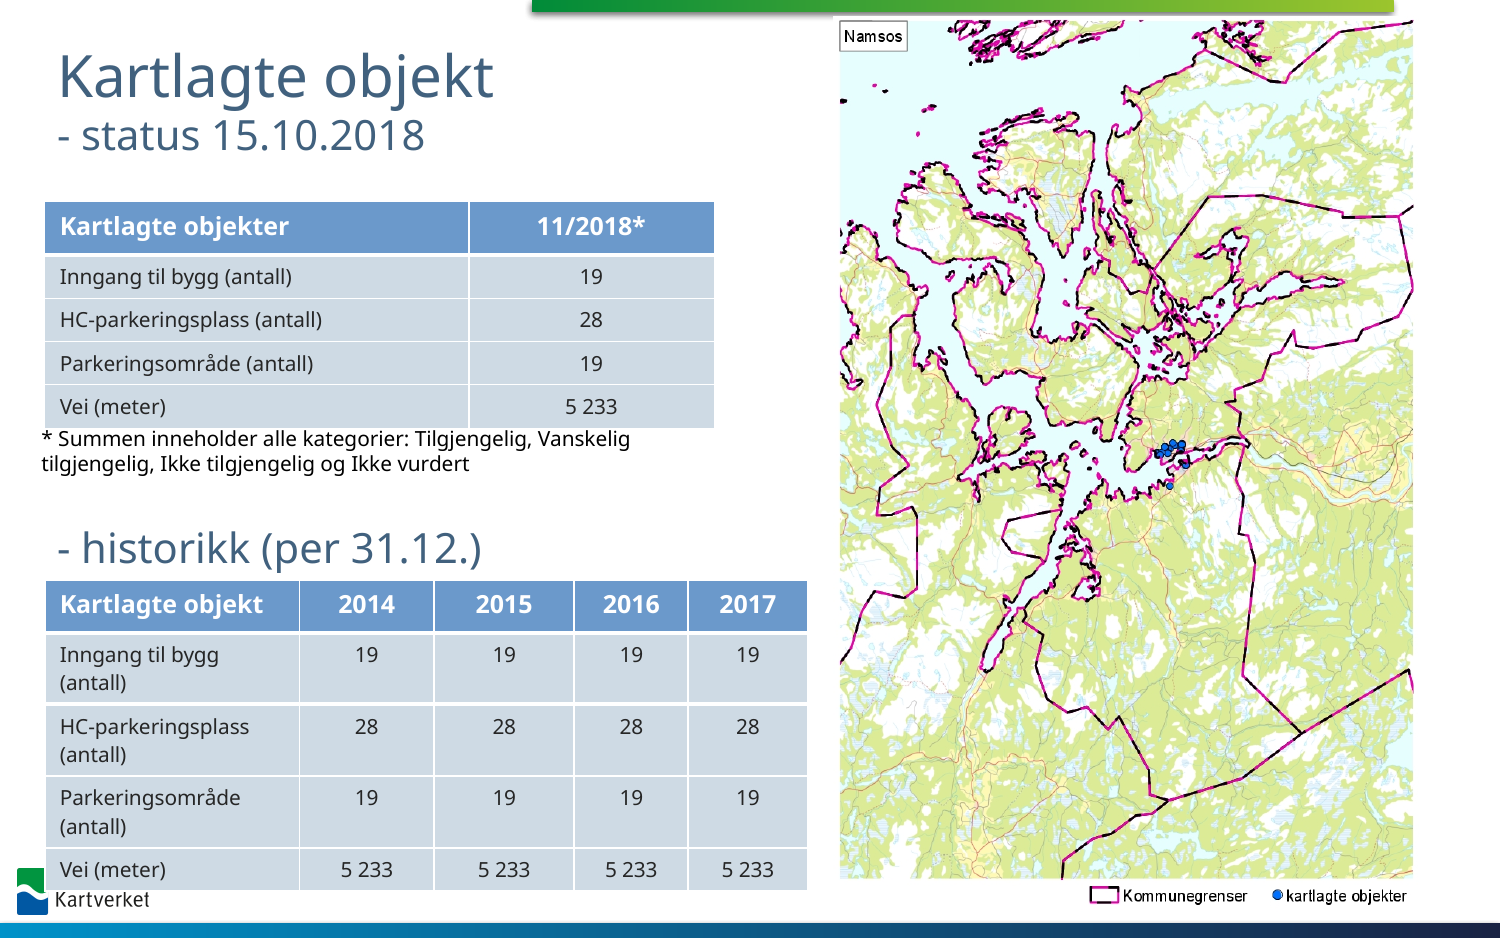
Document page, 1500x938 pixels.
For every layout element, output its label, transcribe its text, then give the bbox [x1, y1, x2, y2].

table_cell 19 [435, 777, 573, 847]
table_cell 19 [300, 777, 433, 847]
table_cell 28 [435, 706, 573, 775]
table_header 2017 [689, 581, 807, 631]
table_cell HC-parkeringsplass (antall) [45, 299, 468, 341]
table_cell Inngang til bygg (antall) [46, 635, 299, 702]
table_cell 5 233 [300, 849, 433, 890]
text_box - historikk (per 31.12.) [42, 496, 828, 580]
table_cell 19 [470, 257, 714, 298]
table_cell Inngang til bygg (antall) [45, 257, 468, 298]
table_cell 19 [470, 342, 714, 384]
table_cell 28 [300, 706, 433, 775]
table_cell Vei (meter) [45, 385, 468, 417]
text_box * Summen inneholder alle kategorier: Tilgjengelig, Vanskelig tilgjengelig, Ikke tilgjengelig og Ikke vurdert [26, 417, 711, 483]
table_cell Vei (meter) [46, 849, 299, 890]
table_cell Parkeringsområde (antall) [45, 342, 468, 384]
table_cell 5 233 [435, 849, 573, 890]
table_header Kartlagte objekt [46, 581, 299, 631]
table_header 2015 [435, 581, 573, 631]
table_header 2016 [575, 581, 687, 631]
table_cell 19 [575, 777, 687, 847]
table_header Kartlagte objekter [45, 202, 468, 253]
table_cell 19 [575, 635, 687, 702]
table_cell HC-parkeringsplass (antall) [46, 706, 299, 775]
text_box Kartlagte objekt - status 15.10.2018 [42, 24, 828, 167]
table_cell 19 [435, 635, 573, 702]
table_cell 19 [300, 635, 433, 702]
table_cell Parkeringsområde (antall) [46, 777, 299, 847]
table_header 2014 [300, 581, 433, 631]
picture [833, 16, 1419, 913]
table_cell 19 [689, 635, 807, 702]
table_cell 5 233 [689, 849, 807, 890]
table_cell 5 233 [575, 849, 687, 890]
table_cell 19 [689, 777, 807, 847]
table_cell 28 [689, 706, 807, 775]
table_cell 5 233 [470, 385, 714, 428]
table_cell 28 [575, 706, 687, 775]
table_header 11/2018* [470, 202, 714, 253]
table_cell 28 [470, 299, 714, 341]
